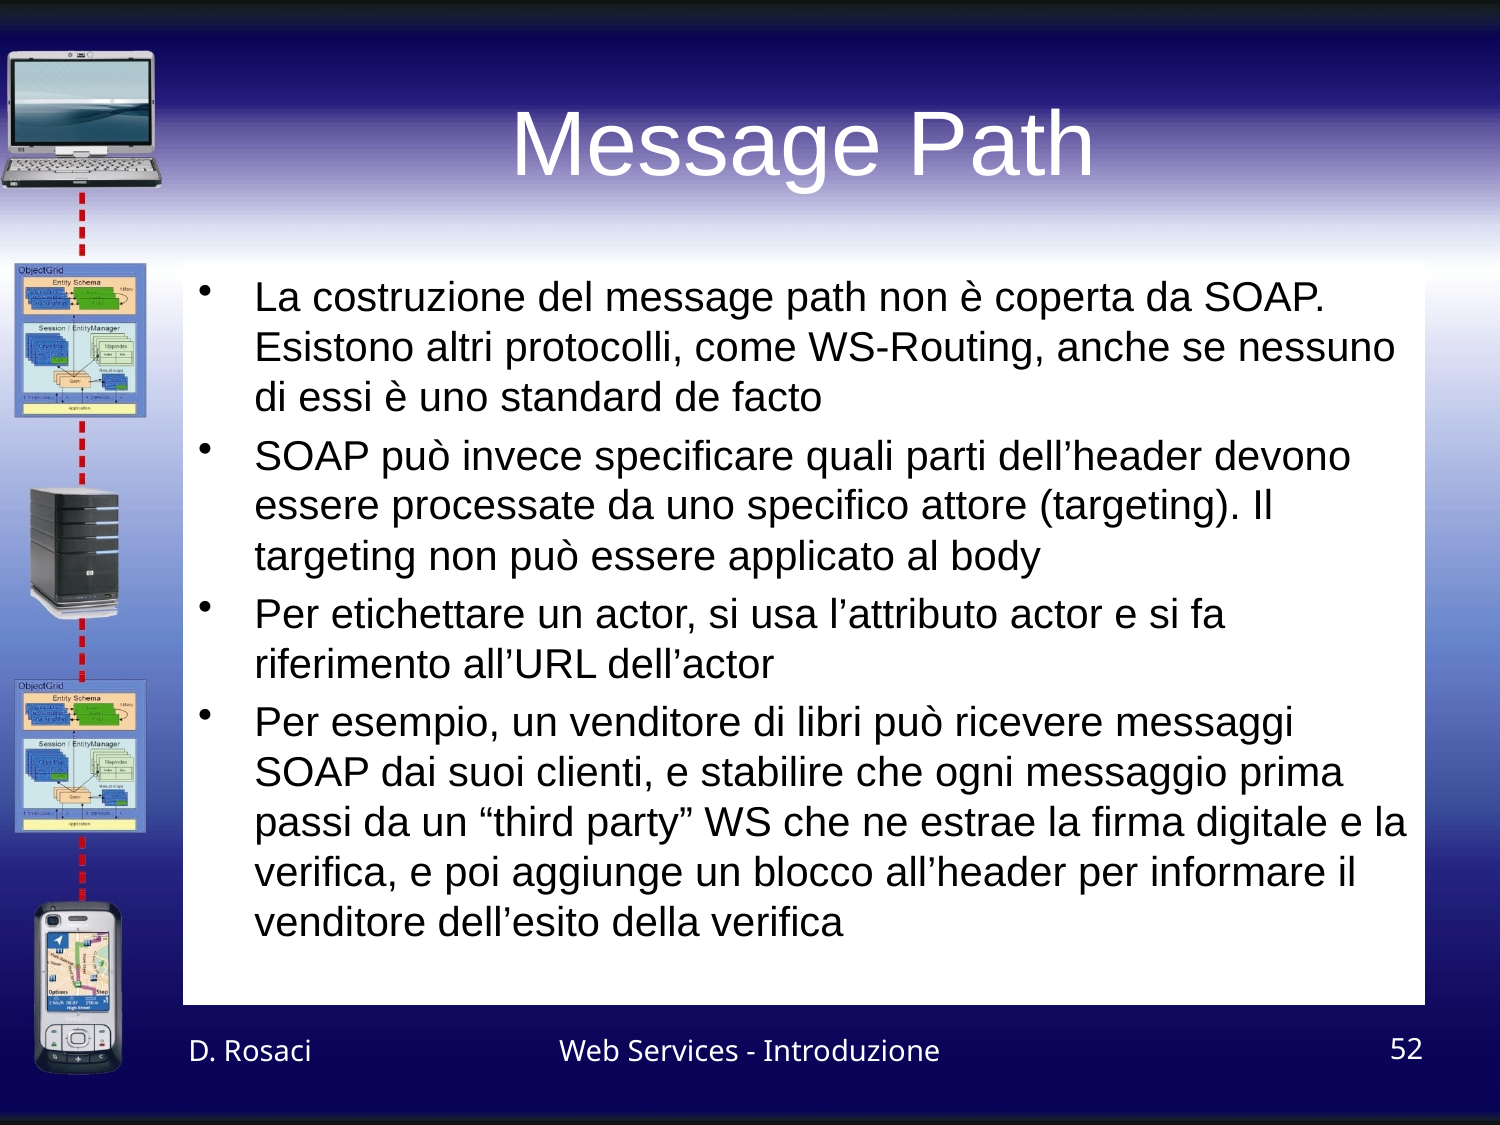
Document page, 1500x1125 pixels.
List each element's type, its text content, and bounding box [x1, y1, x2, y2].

picture [0, 0, 1500, 1125]
slide_number D. Rosaci [74, 1024, 426, 1103]
title Message Path [182, 44, 1426, 233]
list La costruzione del message path non è coperta da SOAP. Esistono altri protocolli, come WS-Routing, anche se nessuno di essi è uno standard de facto SOAP può invece specificare quali parti dell’header devono essere processate da uno specifico attore (targeting). Il targeting non può essere applicato al body Per etichettare un actor, si usa l’attributo actor e si fa riferimento all’URL dell’actor Per esempio, un venditore di libri può ricevere messaggi SOAP dai suoi clienti, e stabilire che ogni messaggio prima passi da un “third party” WS che ne estrae la firma digitale e la verifica, e poi aggiunge un blocco all’header per informare il venditore dell’esito della verifica [182, 262, 1426, 1006]
footer Web Services - Introduzione [512, 1024, 988, 1103]
